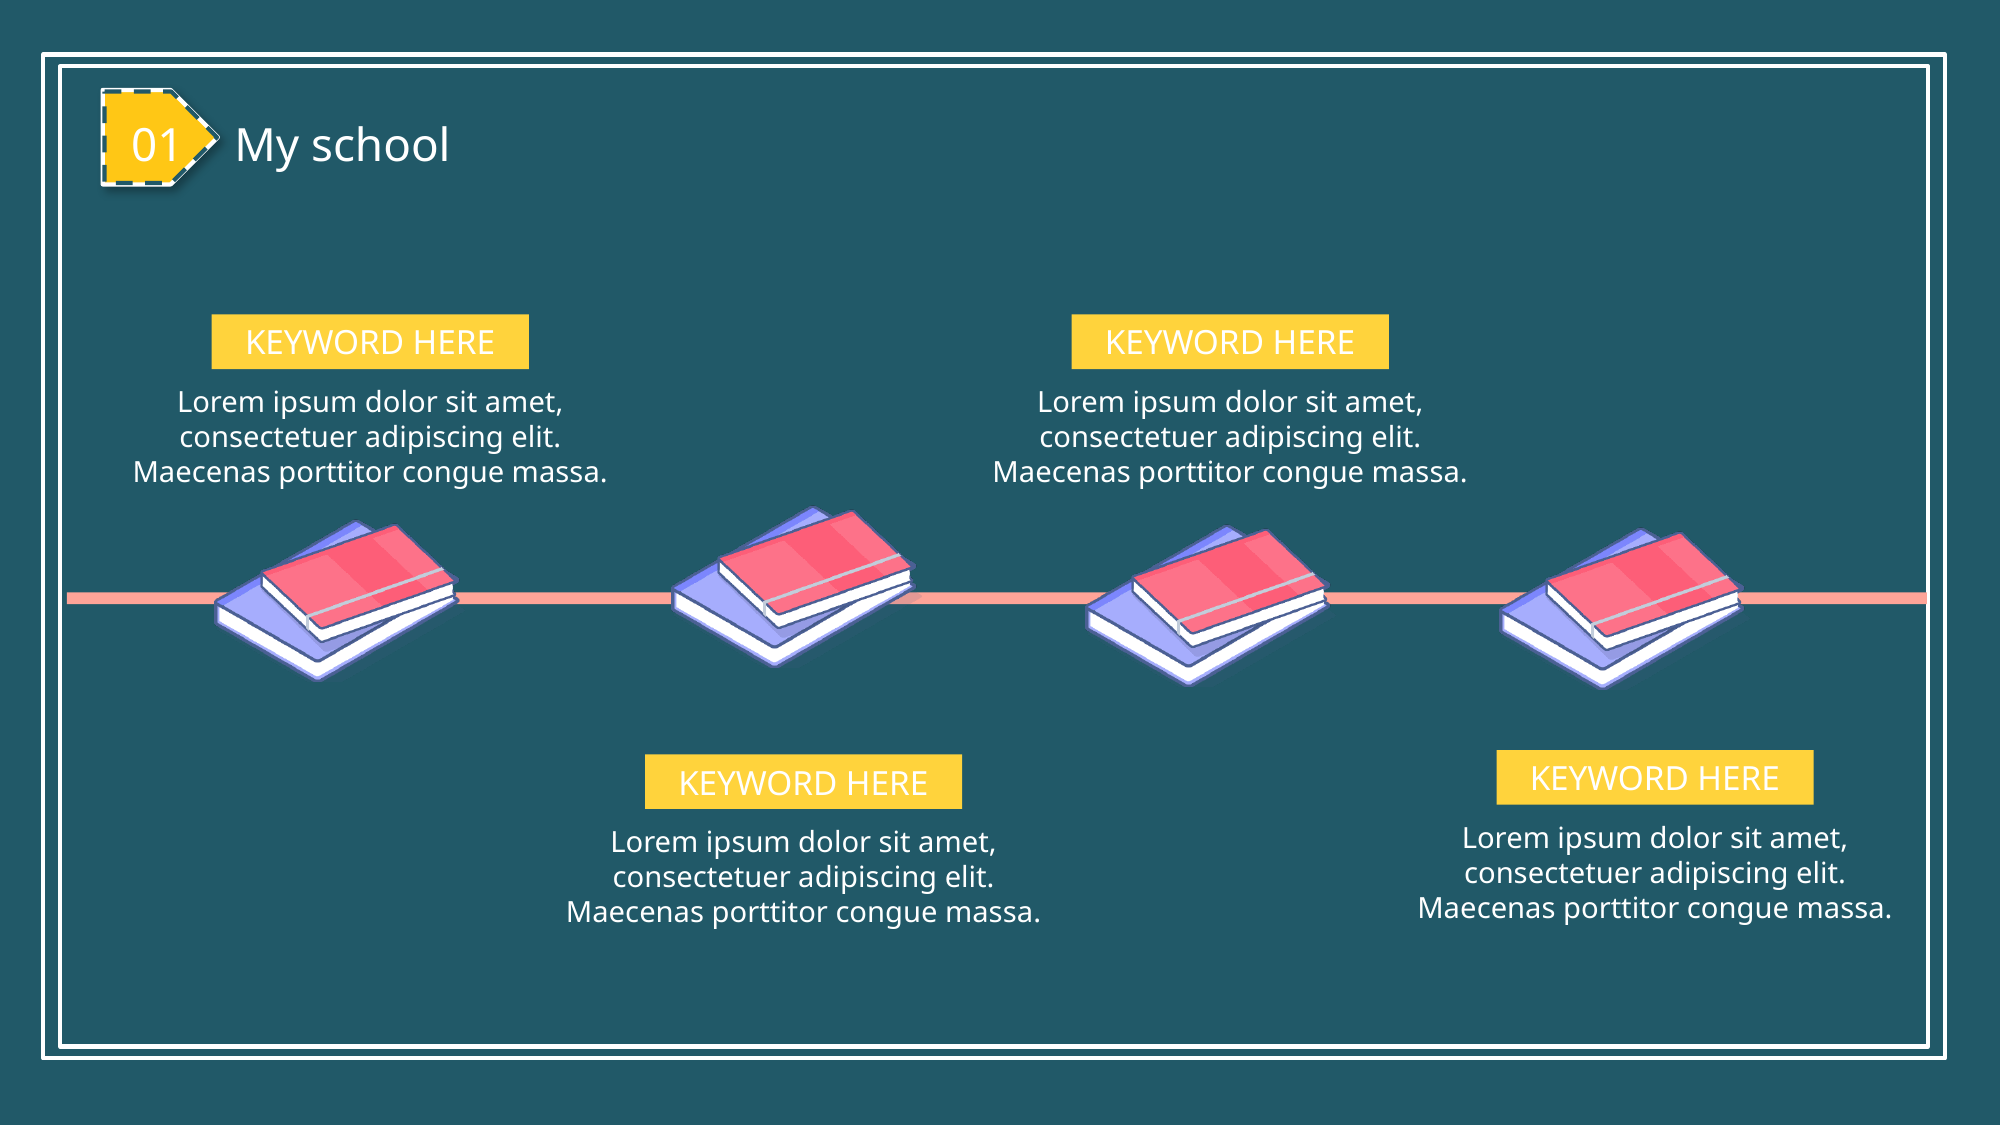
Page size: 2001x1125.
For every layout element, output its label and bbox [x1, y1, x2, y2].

picture [1071, 467, 1343, 687]
text_box [104, 314, 637, 498]
text_box [100, 89, 607, 185]
text_box [1389, 749, 1922, 934]
text_box [1761, 590, 1929, 606]
text_box [1347, 590, 1480, 606]
text_box [537, 754, 1070, 938]
text_box [65, 590, 195, 606]
picture [200, 462, 472, 682]
text_box [933, 590, 1066, 606]
text_box [964, 314, 1497, 498]
picture [657, 448, 929, 668]
text_box [476, 590, 652, 606]
picture [1485, 470, 1757, 690]
